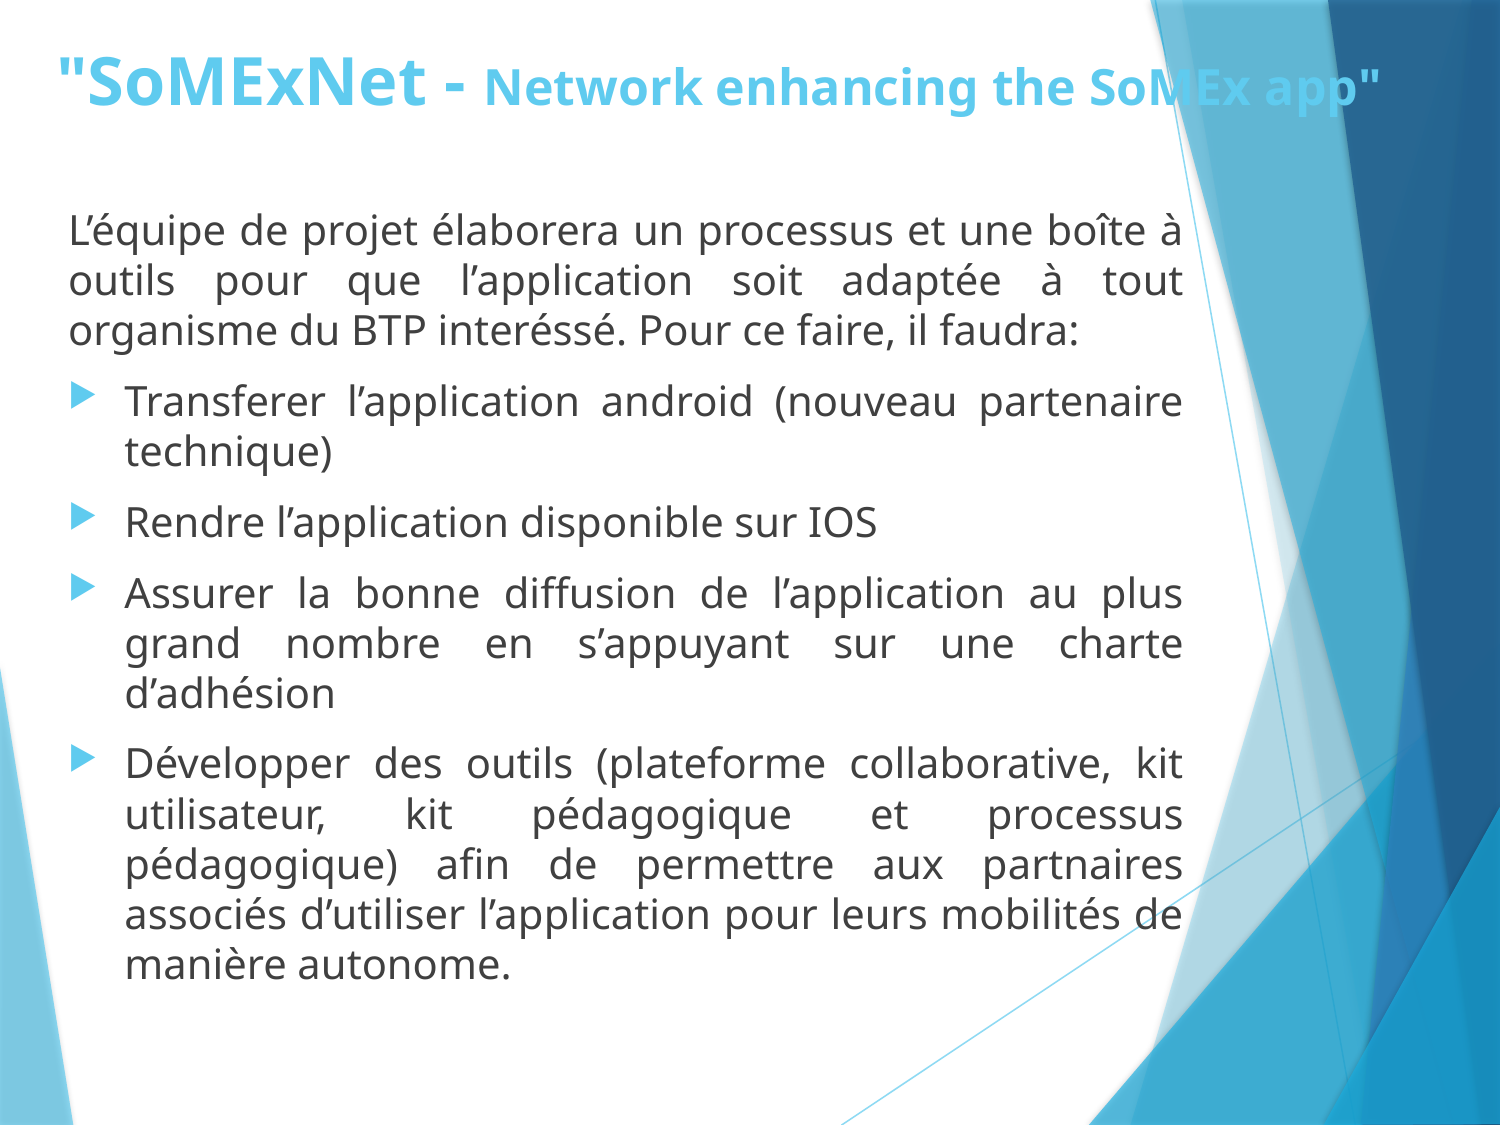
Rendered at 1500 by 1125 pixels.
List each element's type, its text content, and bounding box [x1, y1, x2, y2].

list L’équipe de projet élaborera un processus et une boîte à outils pour que l’application soit adaptée à tout organisme du BTP interéssé. Pour ce faire, il faudra: Transferer l’application android (nouveau partenaire technique) Rendre l’application disponible sur IOS Assurer la bonne diffusion de l’application au plus grand nombre en s’appuyant sur une charte d’adhésion Développer des outils (plateforme collaborative, kit utilisateur, kit pédagogique et processus pédagogique) afin de permettre aux partnaires associés d’utiliser l’application pour leurs mobilités de manière autonome. [53, 196, 1199, 1035]
title "SoMExNet - Network enhancing the SoMEx app" [41, 30, 1415, 114]
